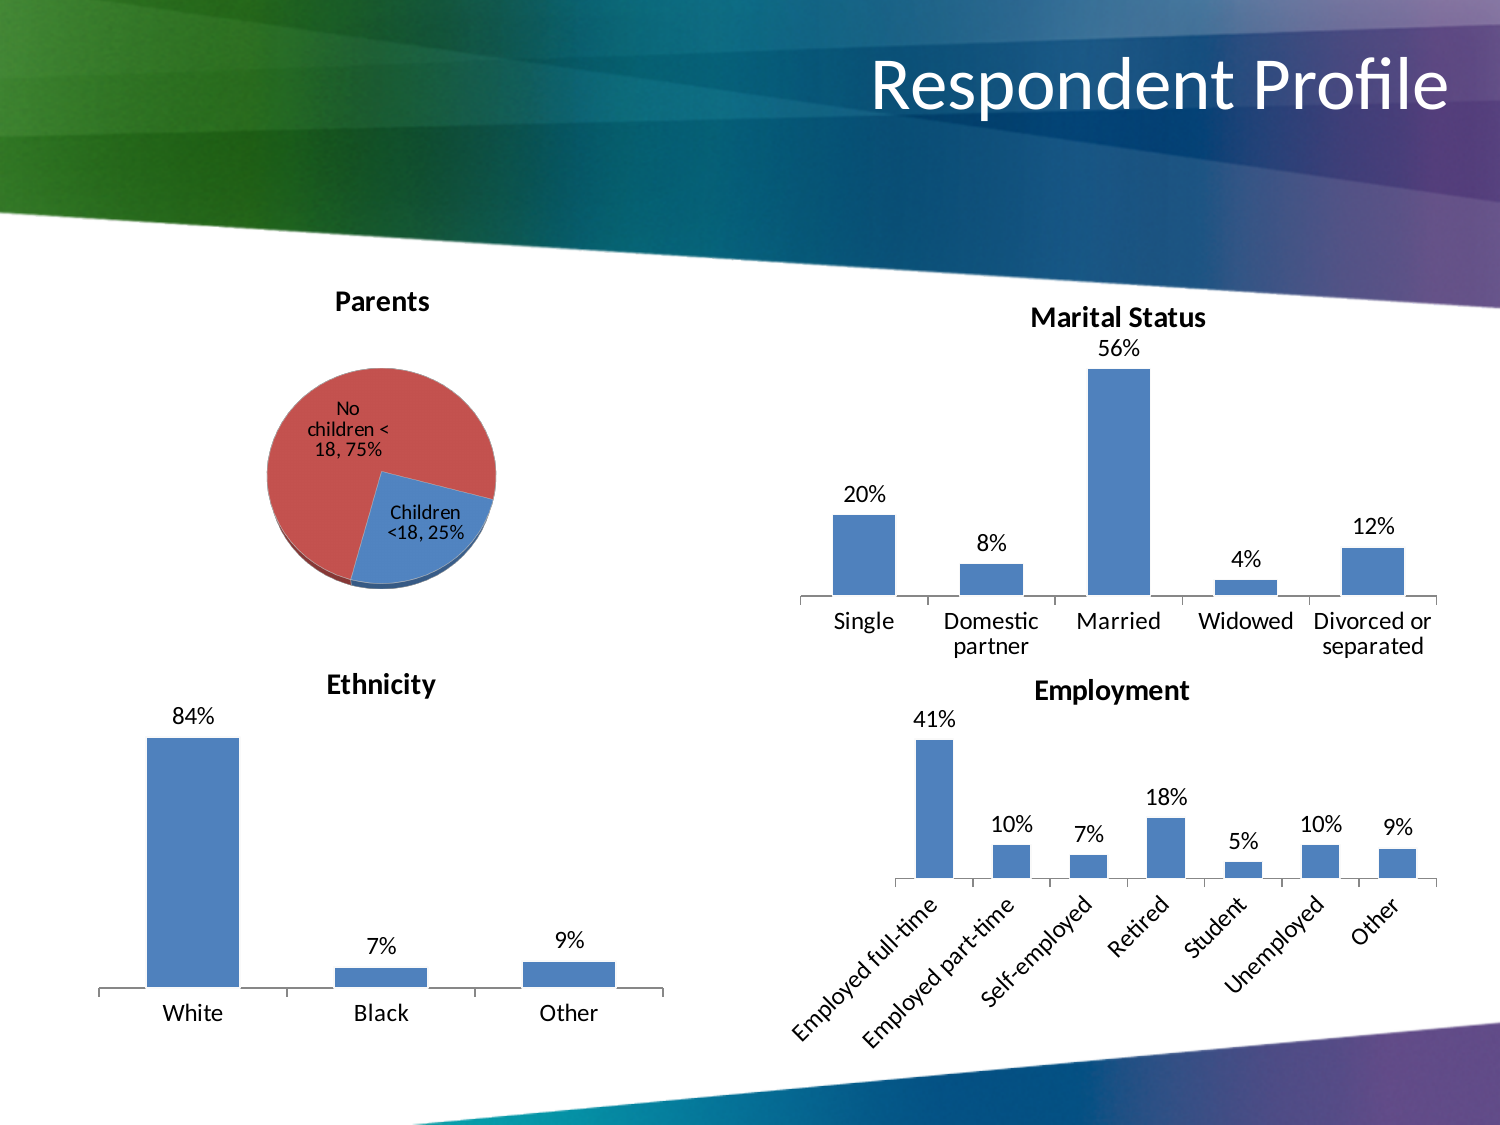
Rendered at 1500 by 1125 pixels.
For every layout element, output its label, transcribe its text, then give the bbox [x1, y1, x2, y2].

chart [157, 265, 609, 629]
chart [774, 280, 1451, 1063]
picture [0, 0, 1500, 1125]
chart [87, 647, 676, 1036]
title Respondent Profile [0, 37, 1466, 226]
